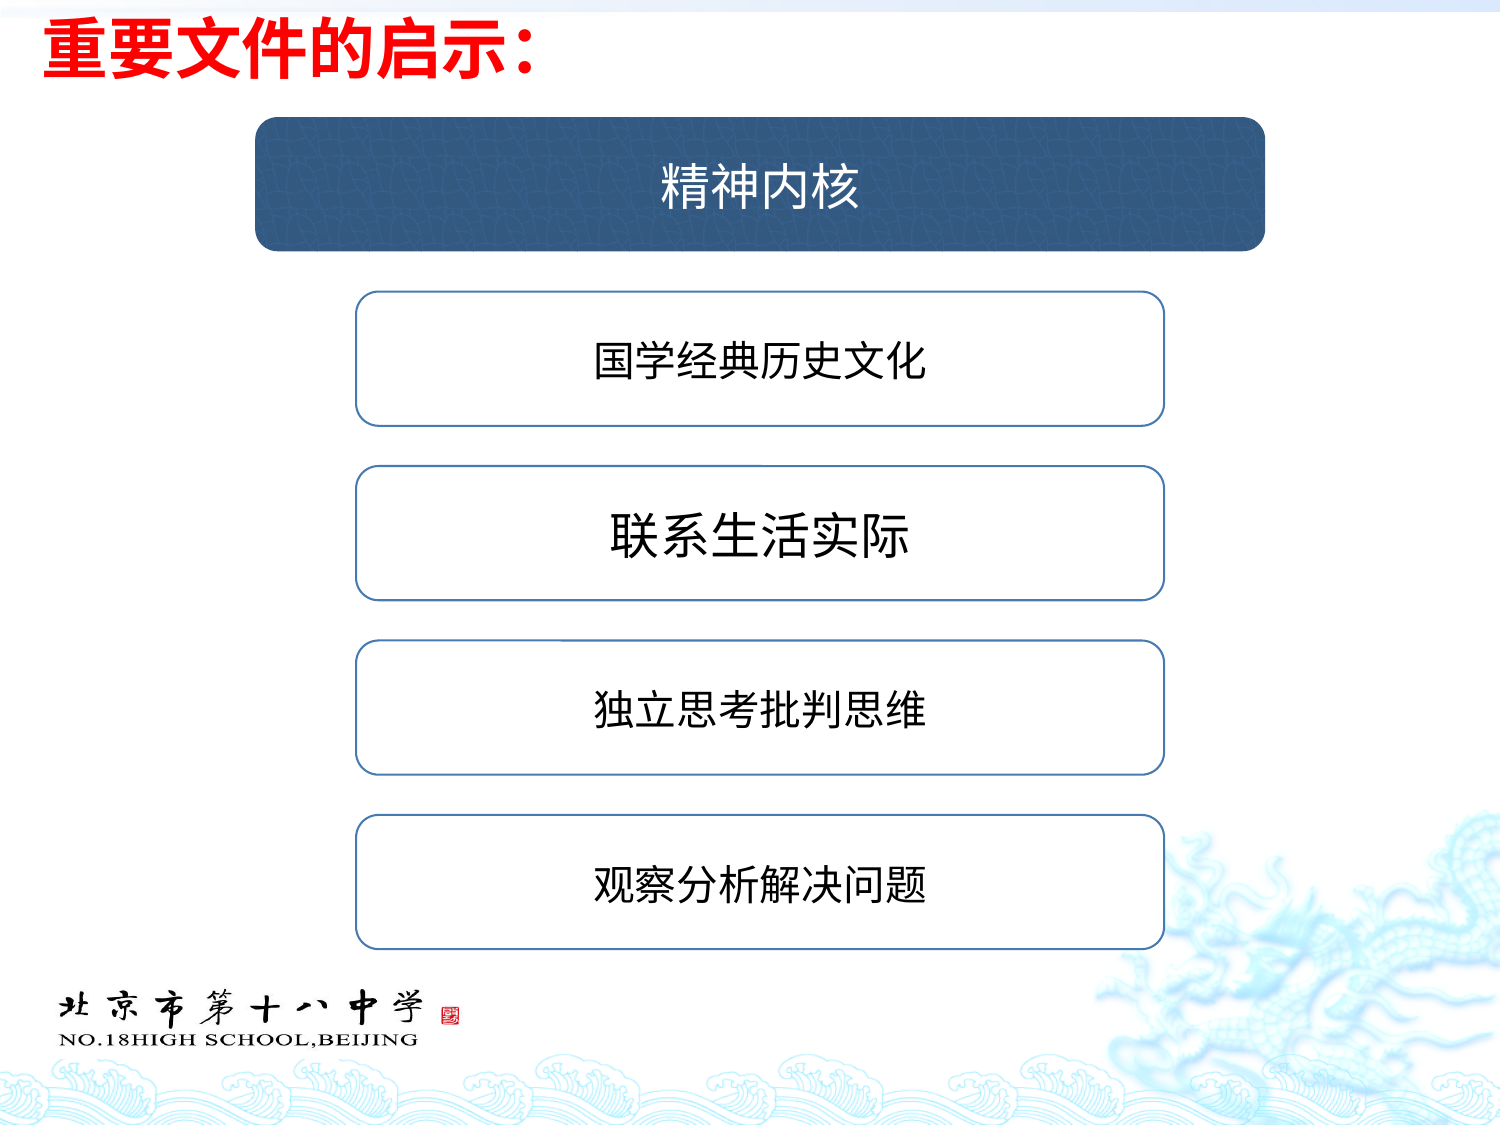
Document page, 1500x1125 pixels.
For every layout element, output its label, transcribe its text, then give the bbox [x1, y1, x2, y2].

text_box 重要文件的启示： [26, 0, 591, 95]
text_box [128, 116, 1392, 950]
picture [0, 984, 516, 1059]
